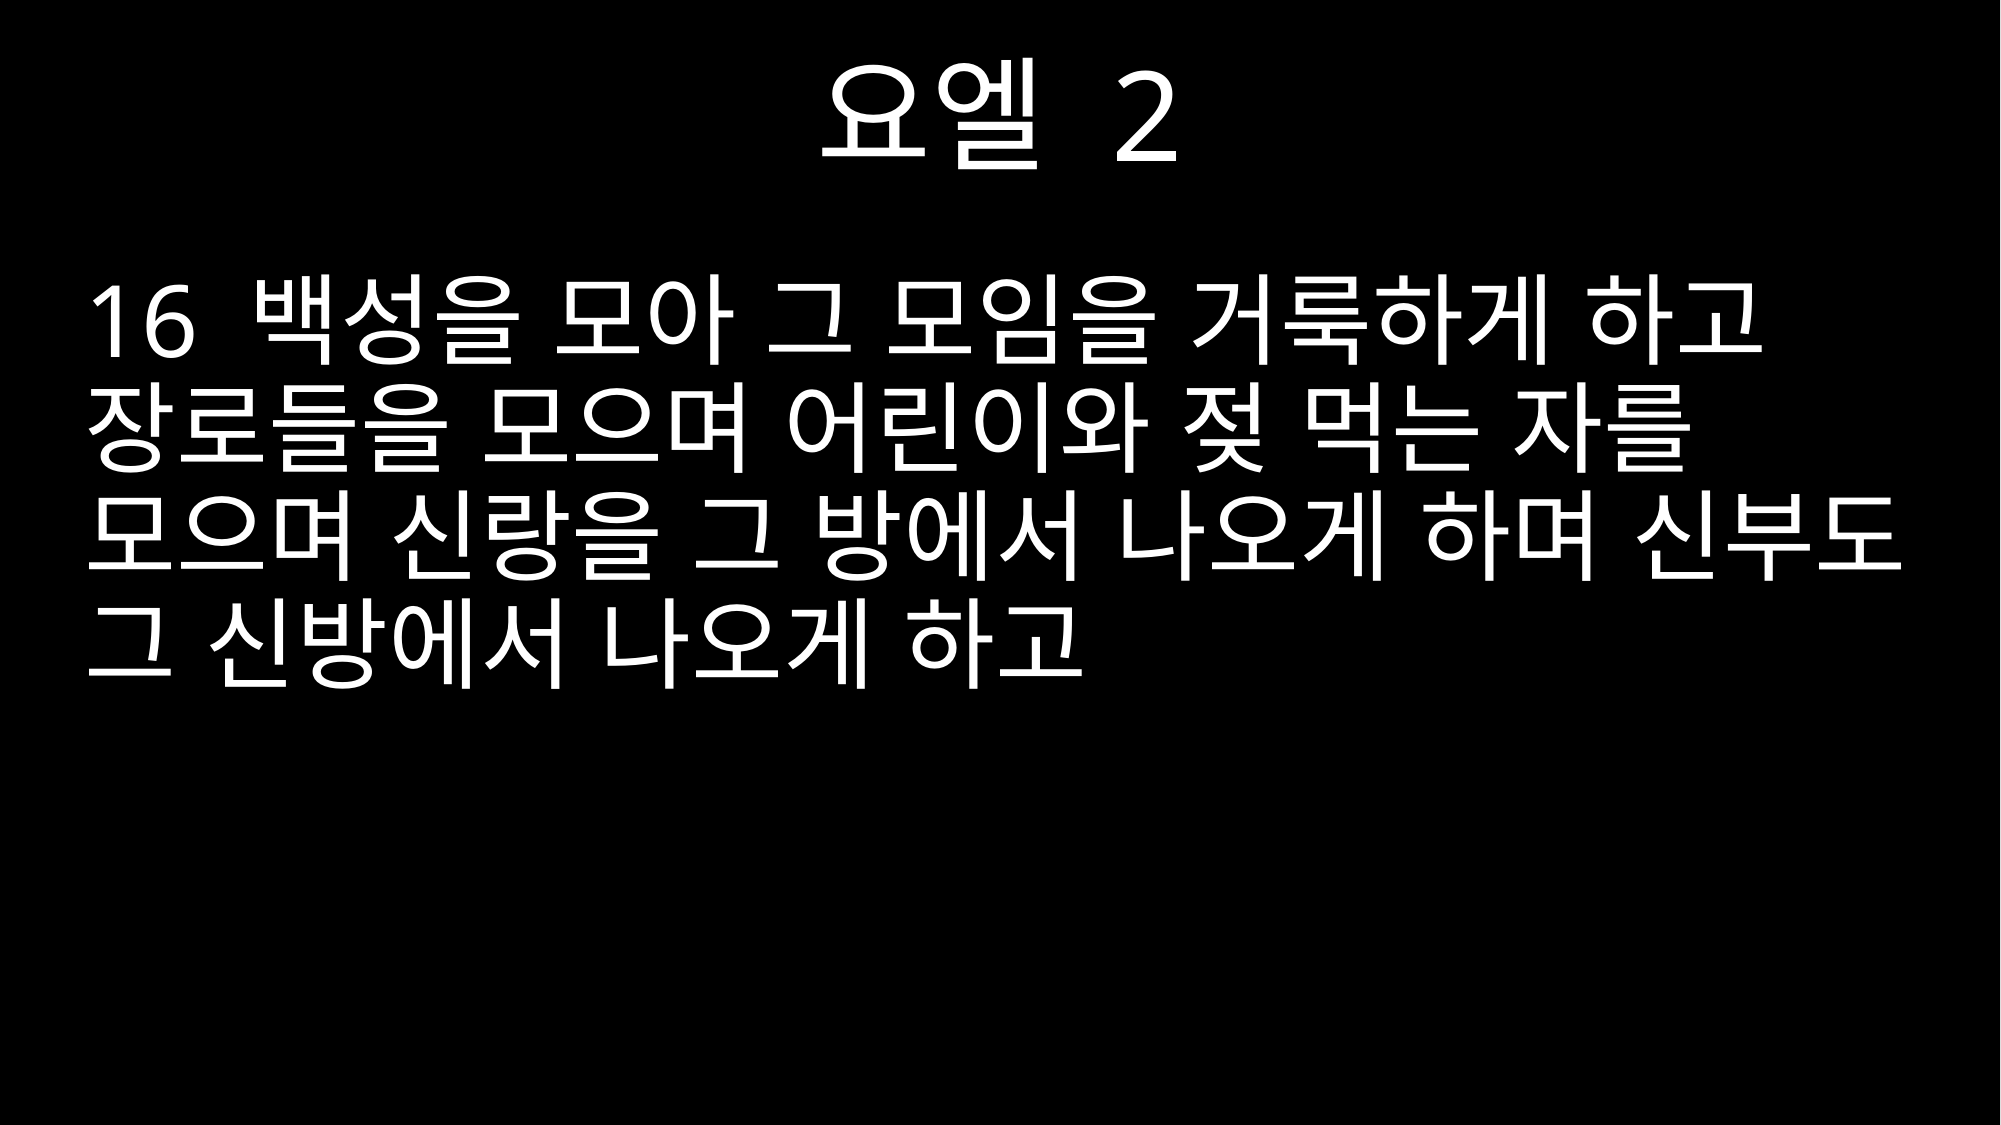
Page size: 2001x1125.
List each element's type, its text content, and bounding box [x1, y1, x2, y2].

list 16 백성을 모아 그 모임을 거룩하게 하고 장로들을 모으며 어린이와 젖 먹는 자를 모으며 신랑을 그 방에서 나오게 하며 신부도 그 신방에서 나오게 하고 [69, 263, 1953, 423]
picture [0, 0, 2001, 1125]
footer 요엘 2 [0, 32, 2000, 192]
